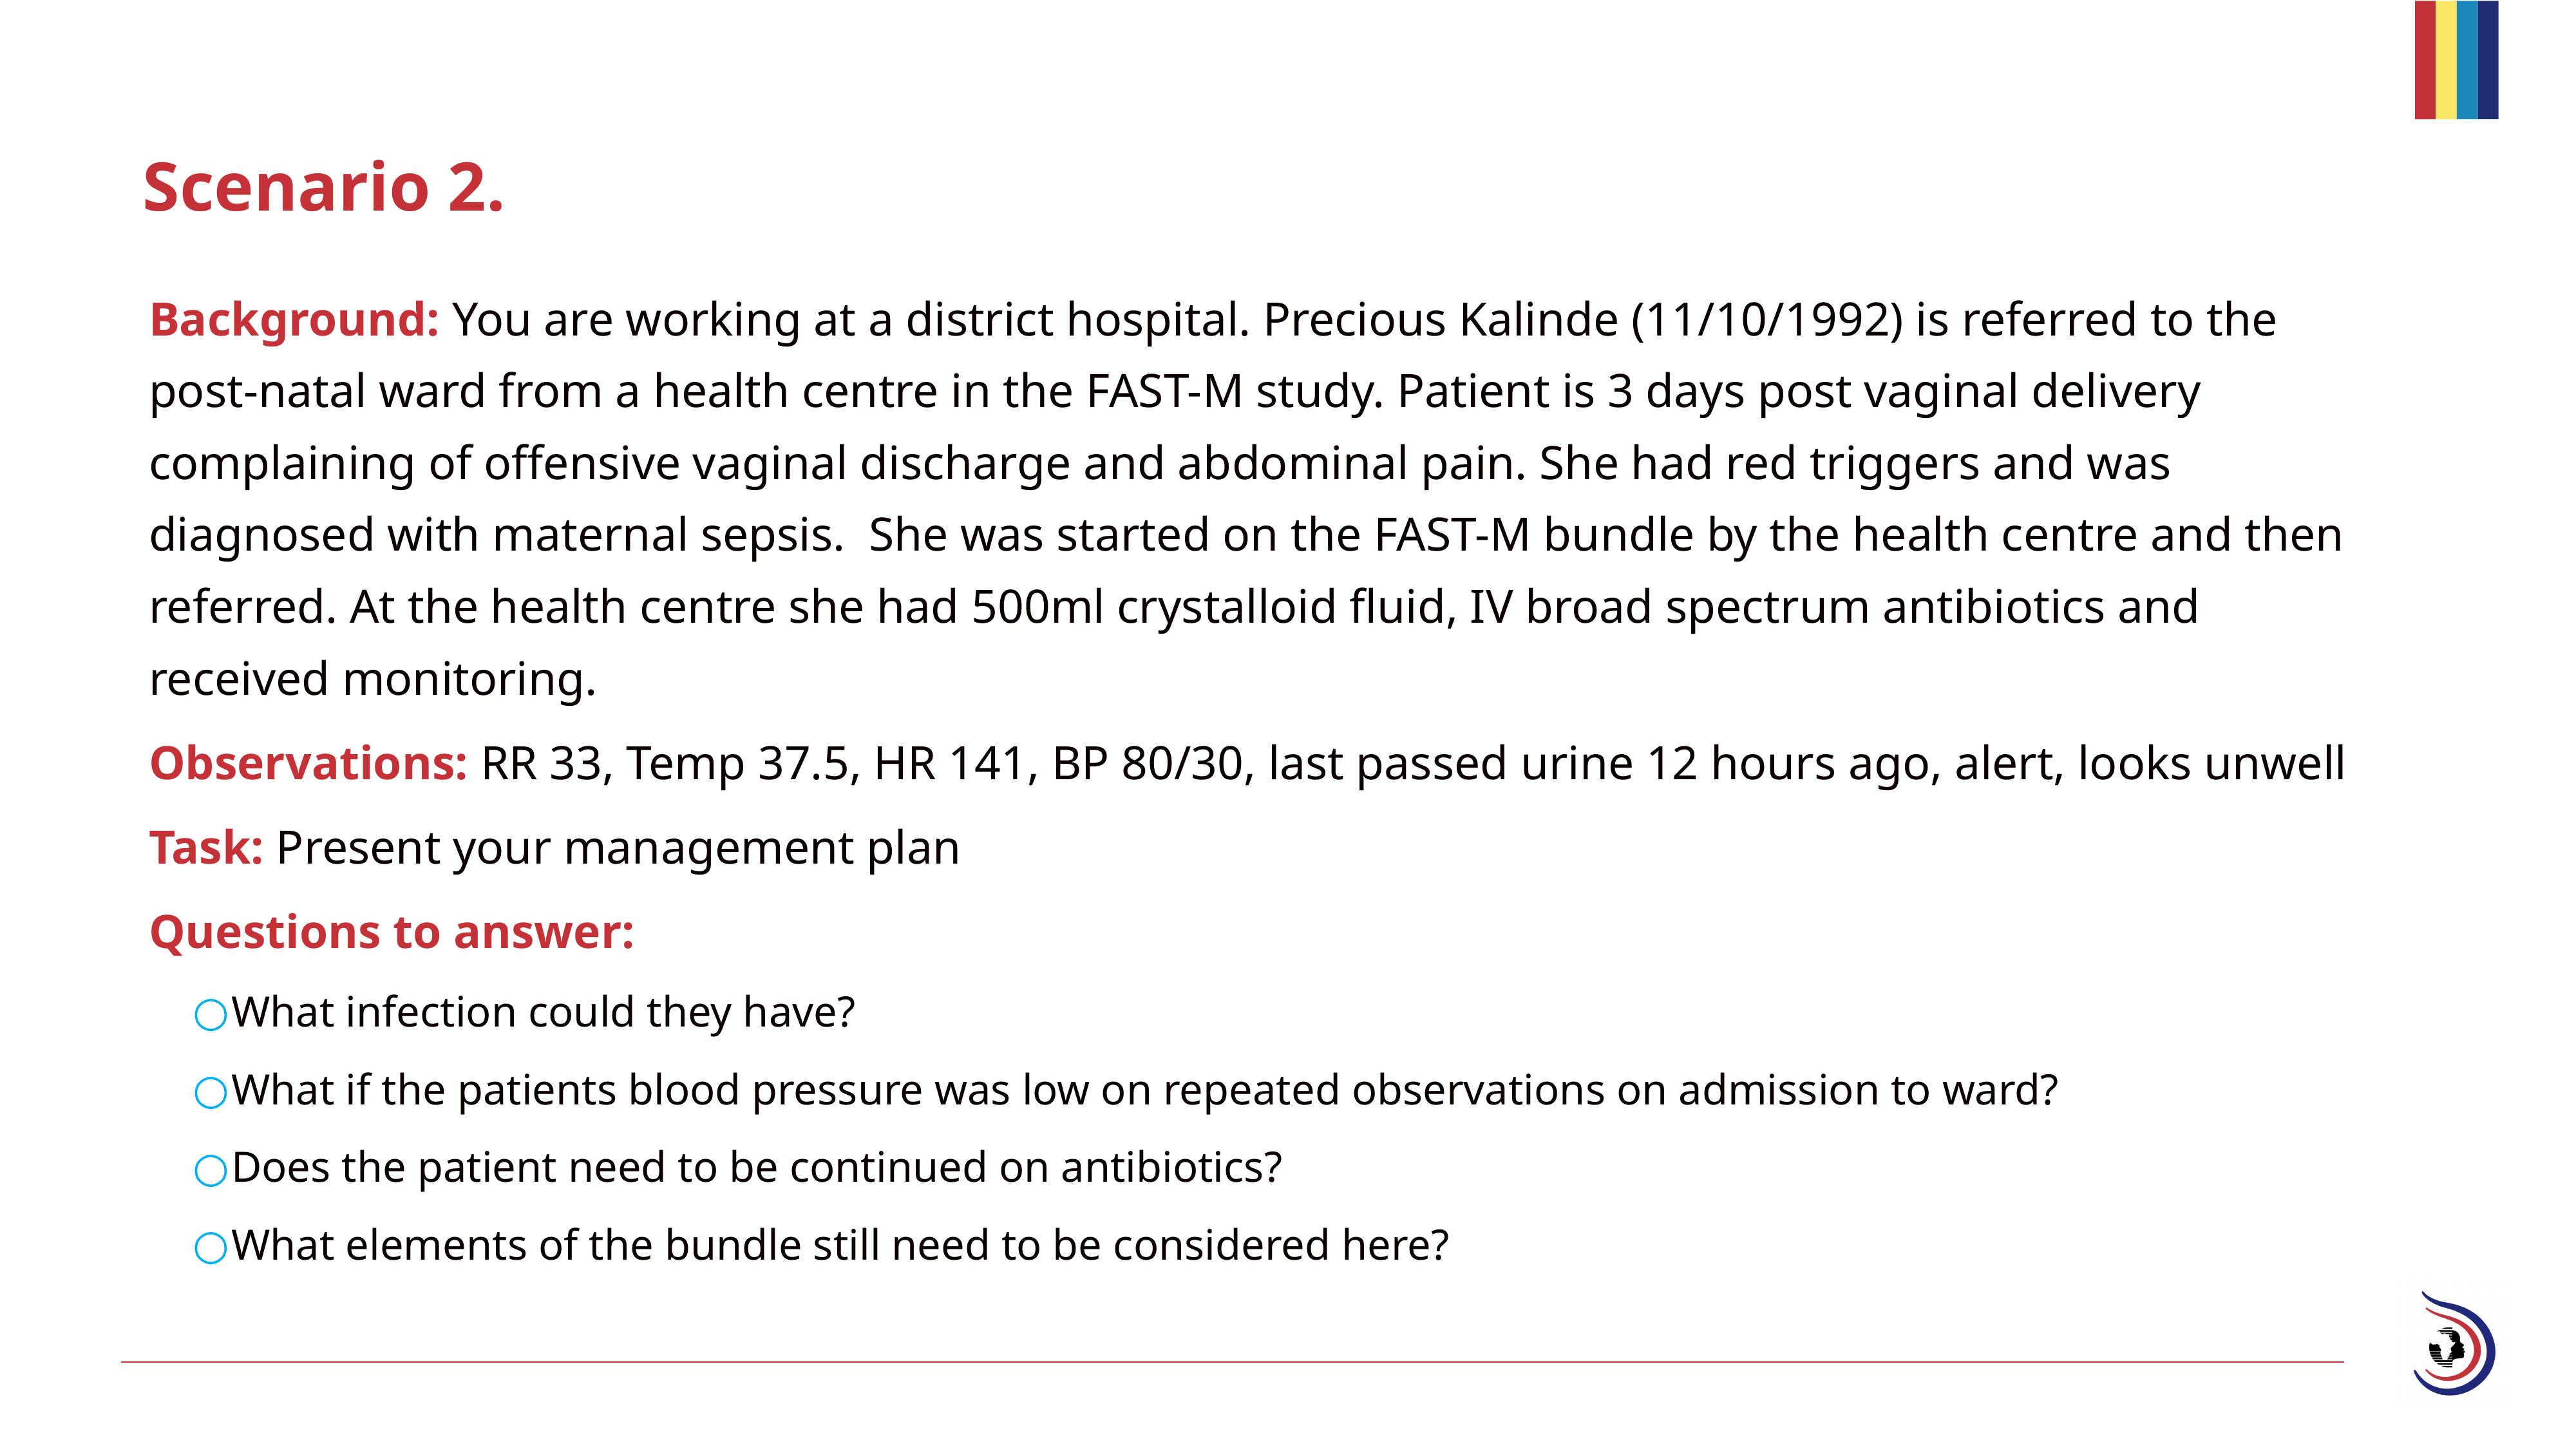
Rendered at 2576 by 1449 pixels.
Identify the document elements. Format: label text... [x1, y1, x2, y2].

list Background: You are working at a district hospital. Precious Kalinde (11/10/1992) is referred to the post-natal ward from a health centre in the FAST-M study. Patient is 3 days post vaginal delivery complaining of offensive vaginal discharge and abdominal pain. She had red triggers and was diagnosed with maternal sepsis. She was started on the FAST-M bundle by the health centre and then referred. At the health centre she had 500ml crystalloid fluid, IV broad spectrum antibiotics and received monitoring. Observations: RR 33, Temp 37.5, HR 141, BP 80/30, last passed urine 12 hours ago, alert, looks unwell Task: Present your management plan Questions to answer: What infection could they have? What if the patients blood pressure was low on repeated observations on admission to ward? Does the patient need to be continued on antibiotics? What elements of the bundle still need to be considered here? [117, 247, 2398, 1331]
picture [2394, 1277, 2512, 1411]
title Scenario 2. [117, 118, 2049, 247]
